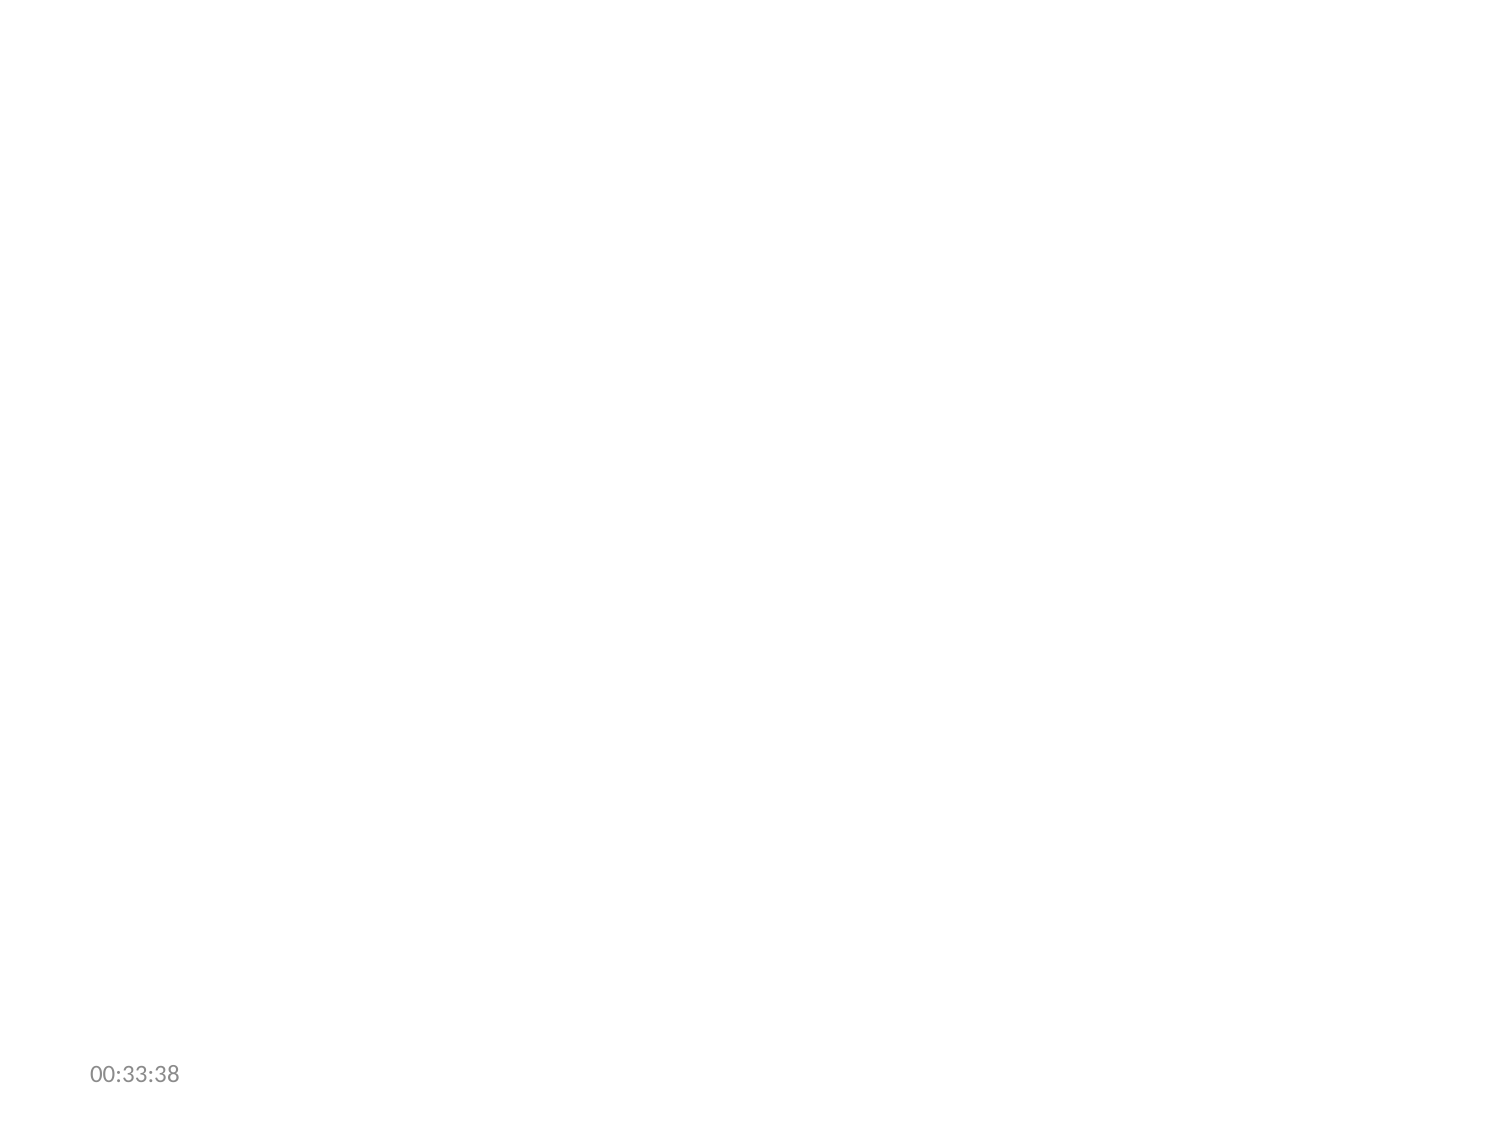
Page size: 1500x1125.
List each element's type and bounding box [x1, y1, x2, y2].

slide_number [75, 1042, 425, 1103]
